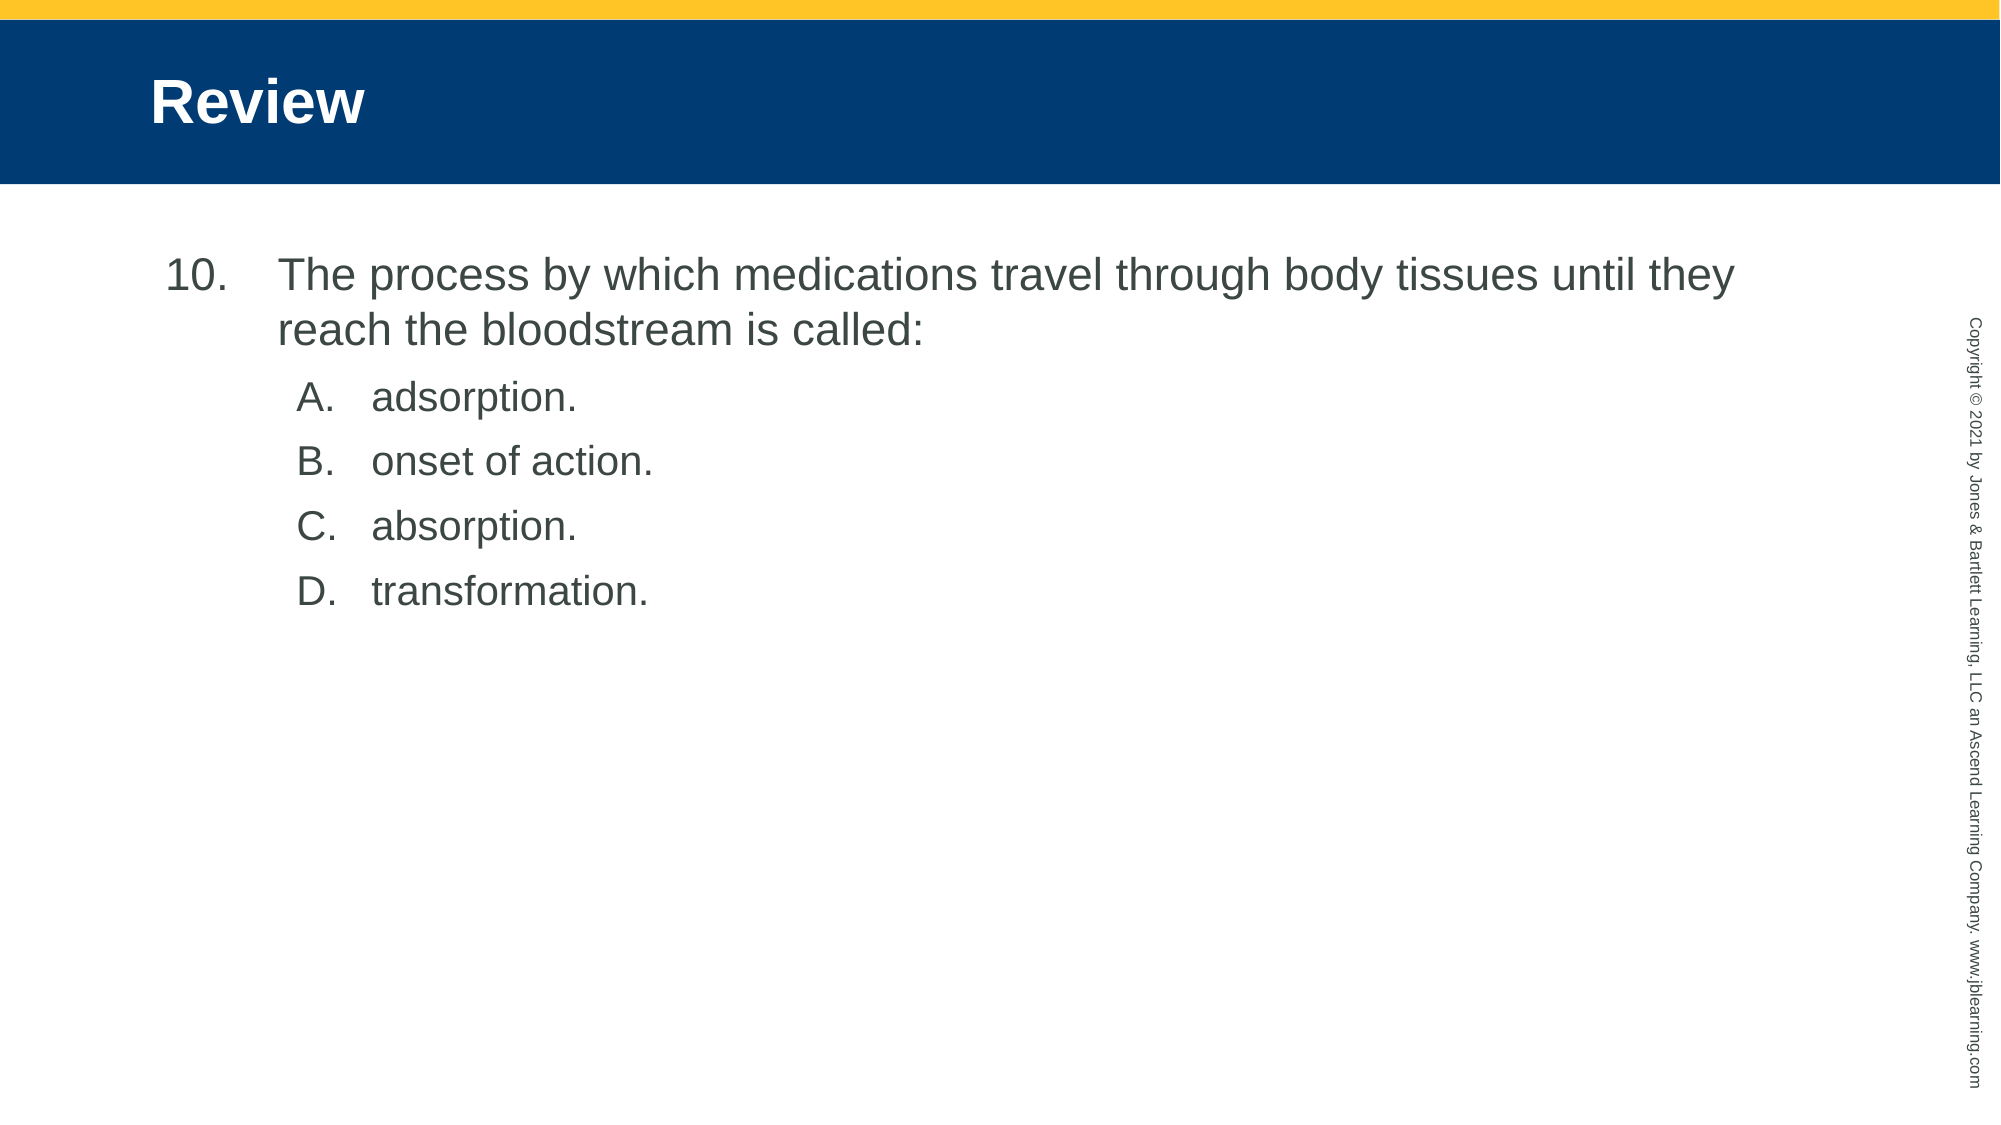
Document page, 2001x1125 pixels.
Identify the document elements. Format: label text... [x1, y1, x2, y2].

title Review [0, 19, 2000, 185]
list The process by which medications travel through body tissues until they reach the bloodstream is called: adsorption. onset of action. absorption. transformation. [150, 237, 1850, 1025]
